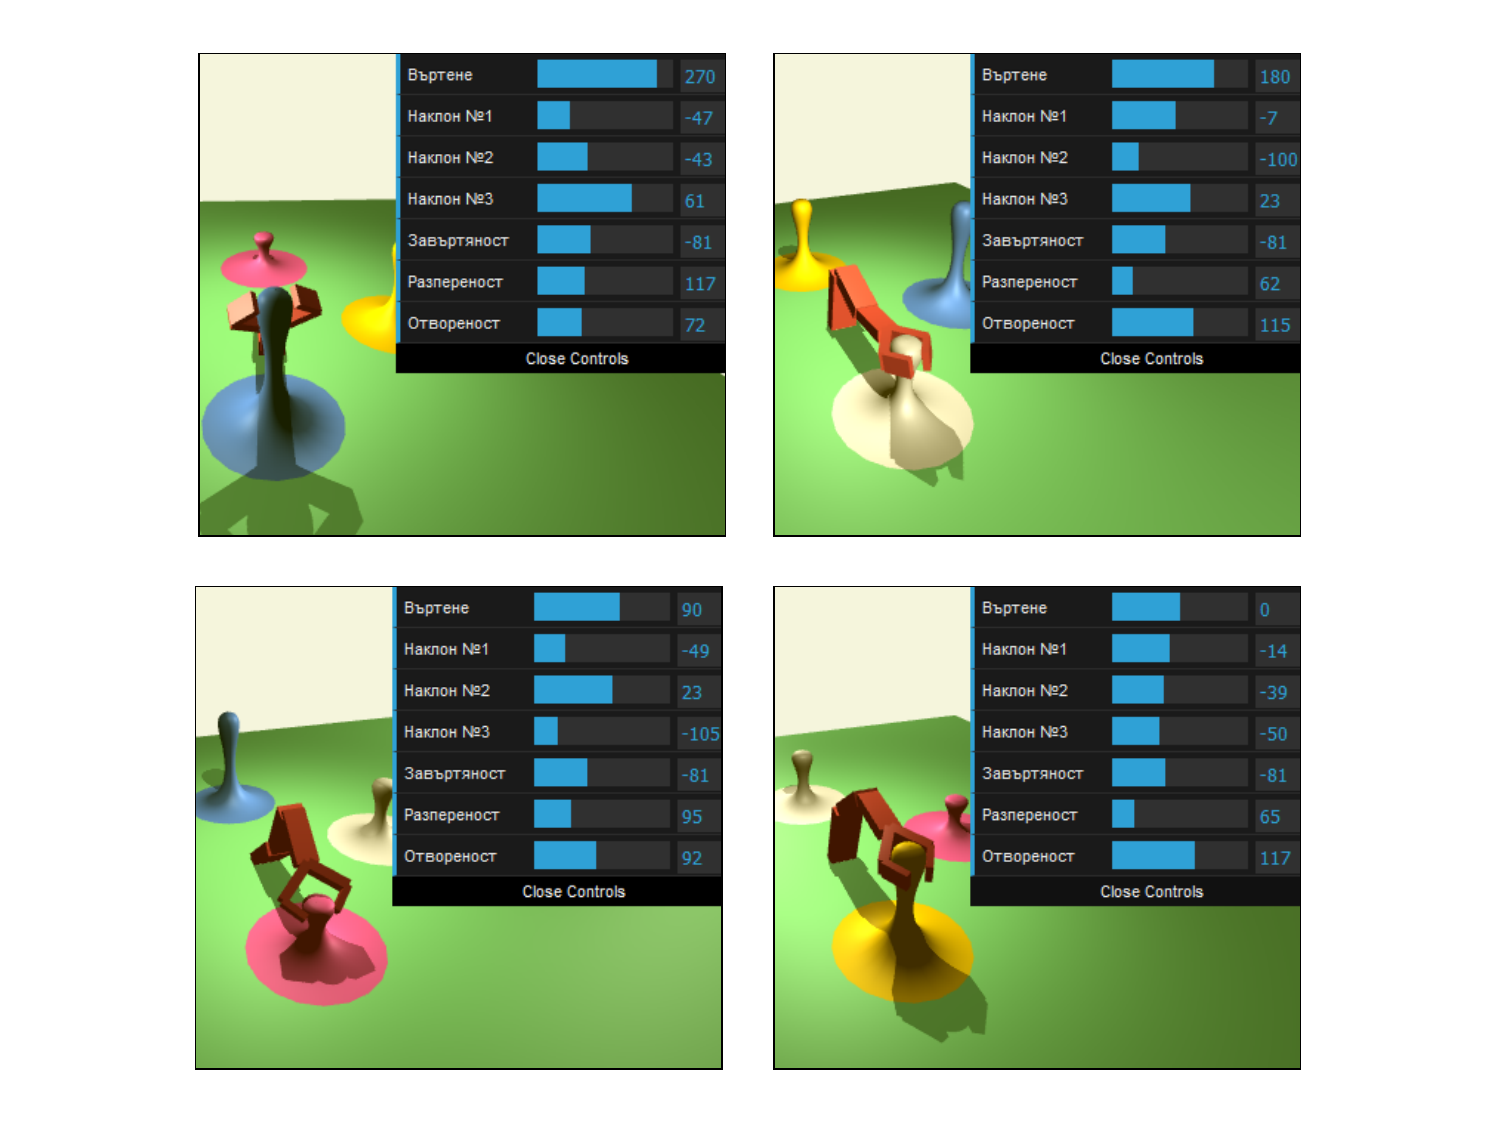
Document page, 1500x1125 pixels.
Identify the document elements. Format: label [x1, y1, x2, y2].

picture [199, 54, 726, 536]
picture [774, 587, 1301, 1069]
picture [774, 54, 1301, 536]
picture [195, 587, 722, 1069]
